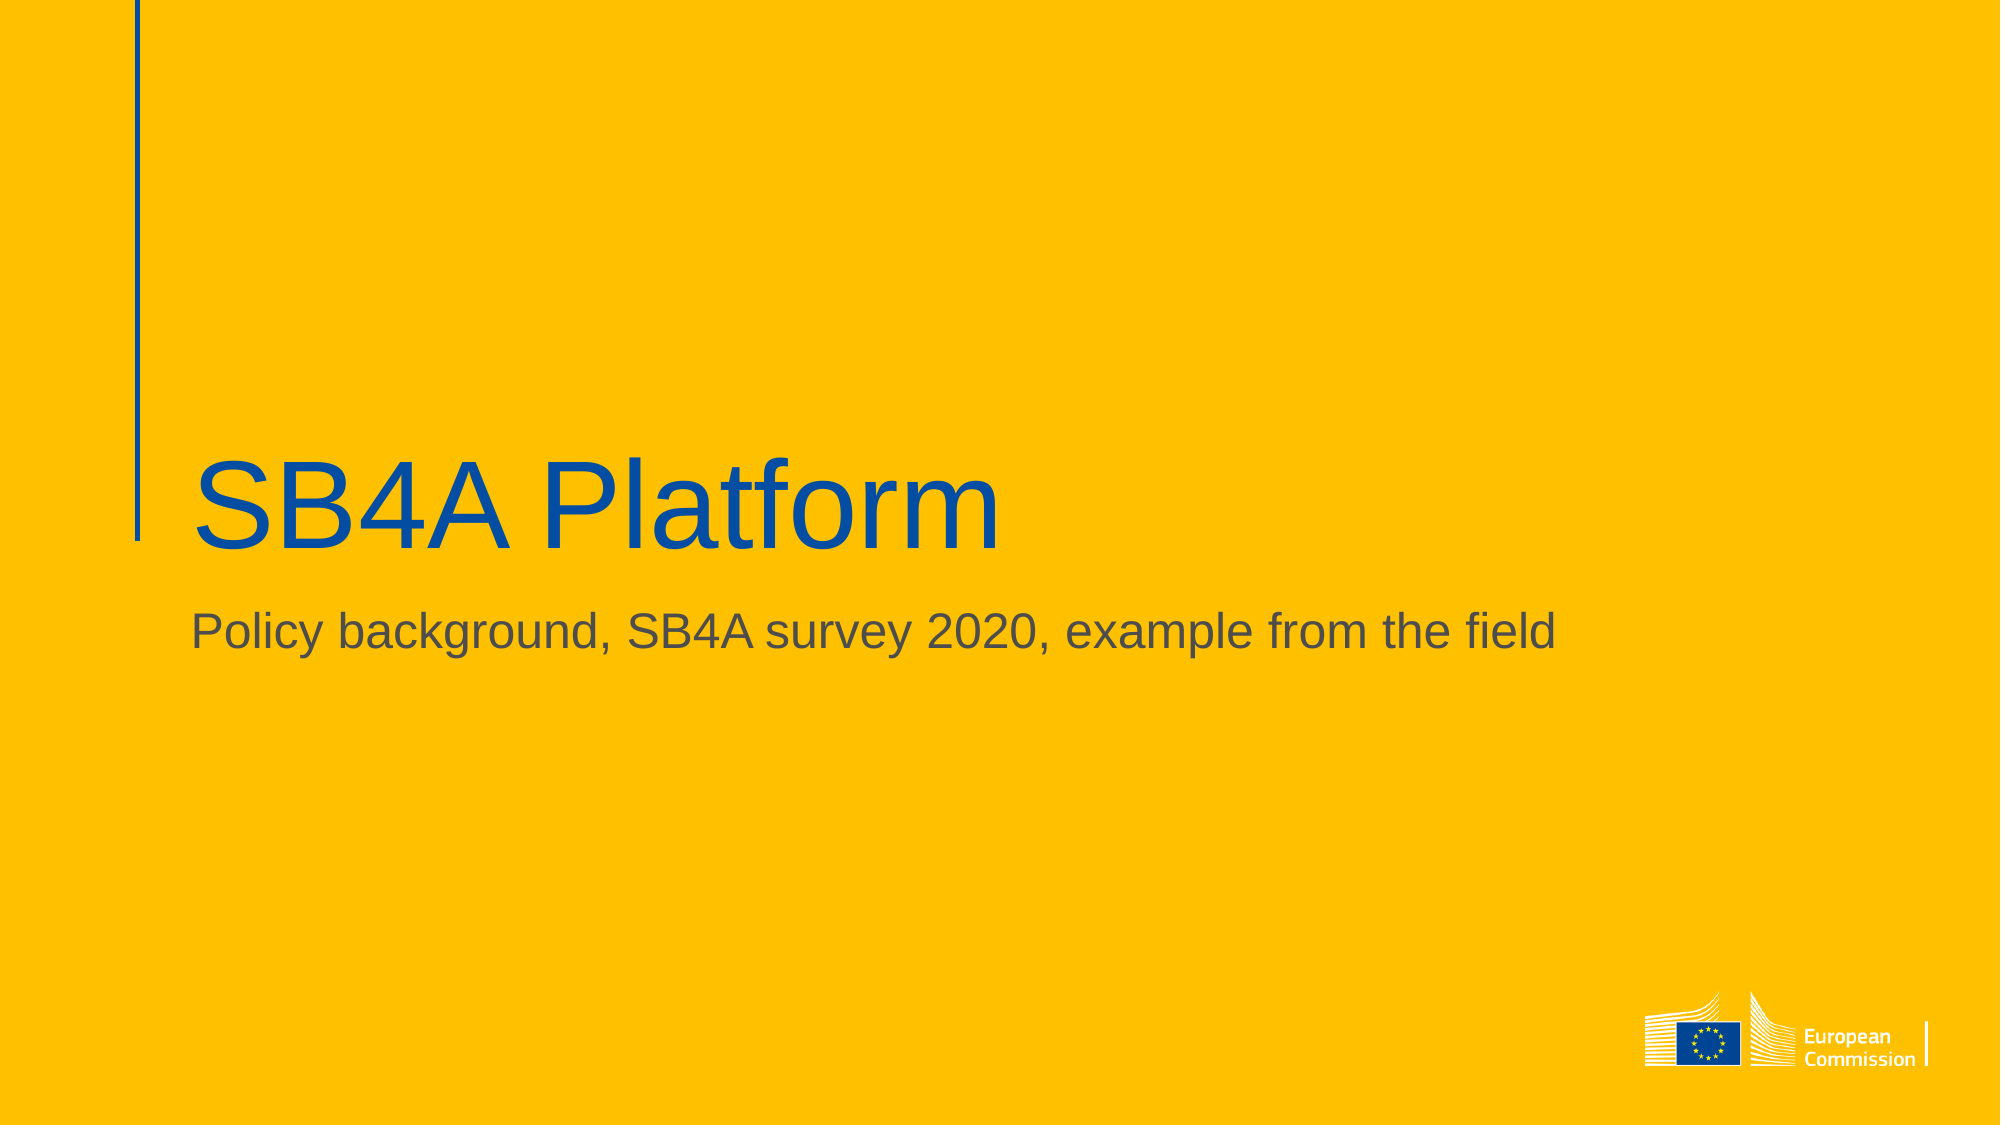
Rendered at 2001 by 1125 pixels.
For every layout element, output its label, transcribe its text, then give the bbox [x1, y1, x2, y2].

picture [1645, 991, 1928, 1066]
subtitle Policy background, SB4A survey 2020, example from the field [175, 590, 1842, 863]
title SB4A Platform [176, 184, 1843, 576]
